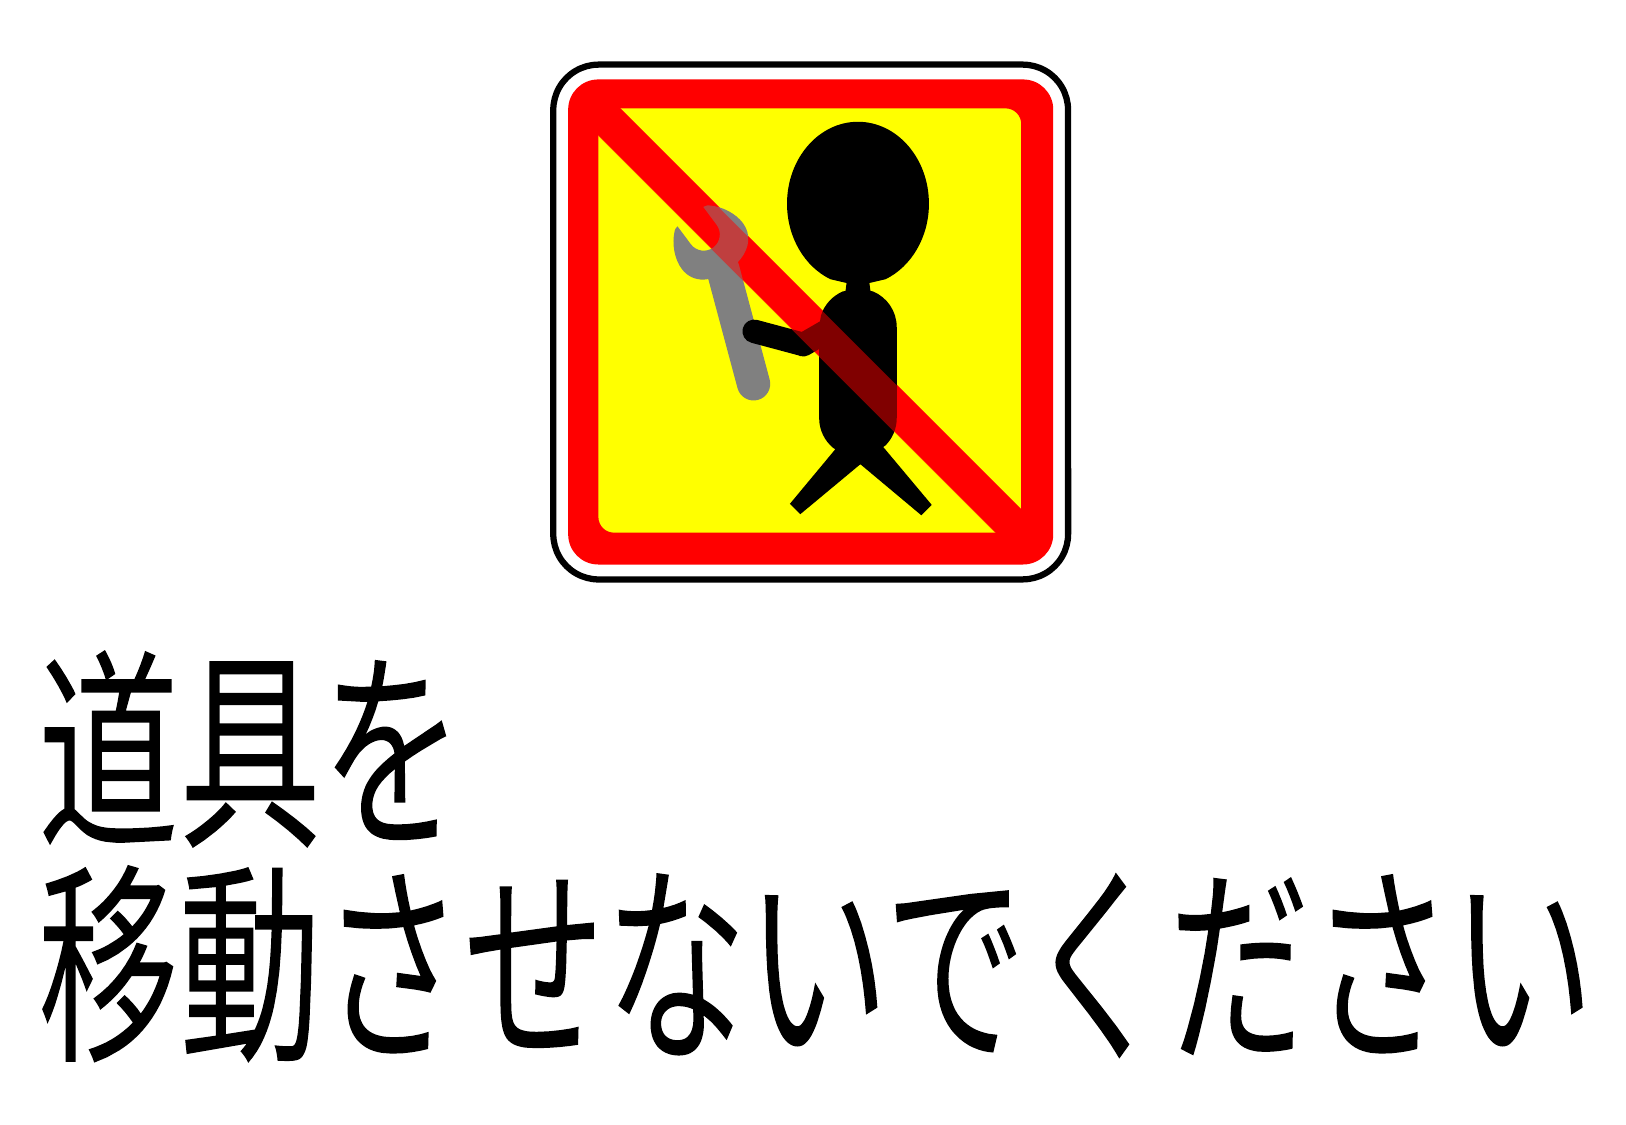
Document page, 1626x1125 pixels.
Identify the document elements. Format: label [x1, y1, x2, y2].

text_box [553, 64, 1069, 580]
